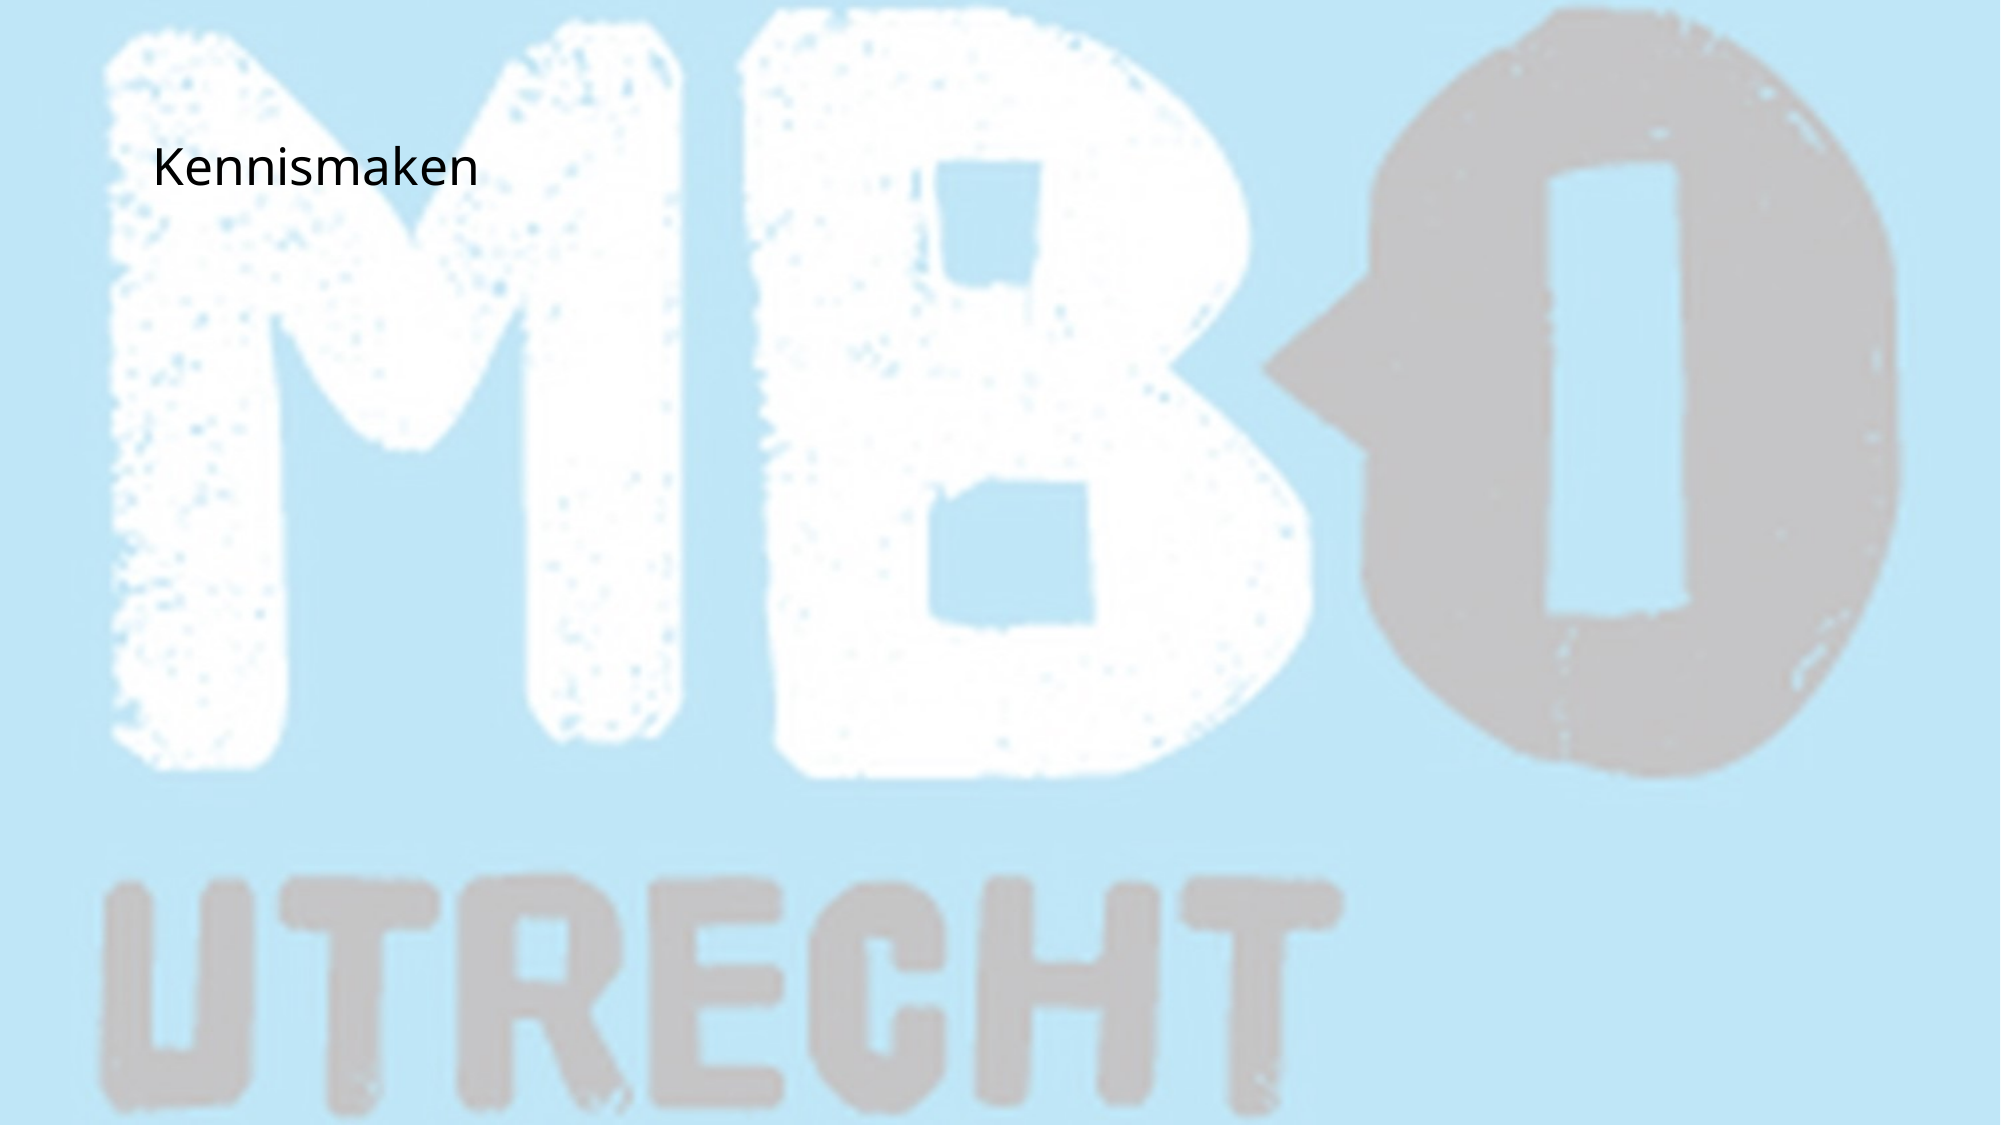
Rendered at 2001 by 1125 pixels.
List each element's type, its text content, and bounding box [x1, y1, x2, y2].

picture [0, 0, 2001, 1125]
title Kennismaken [137, 59, 1863, 278]
